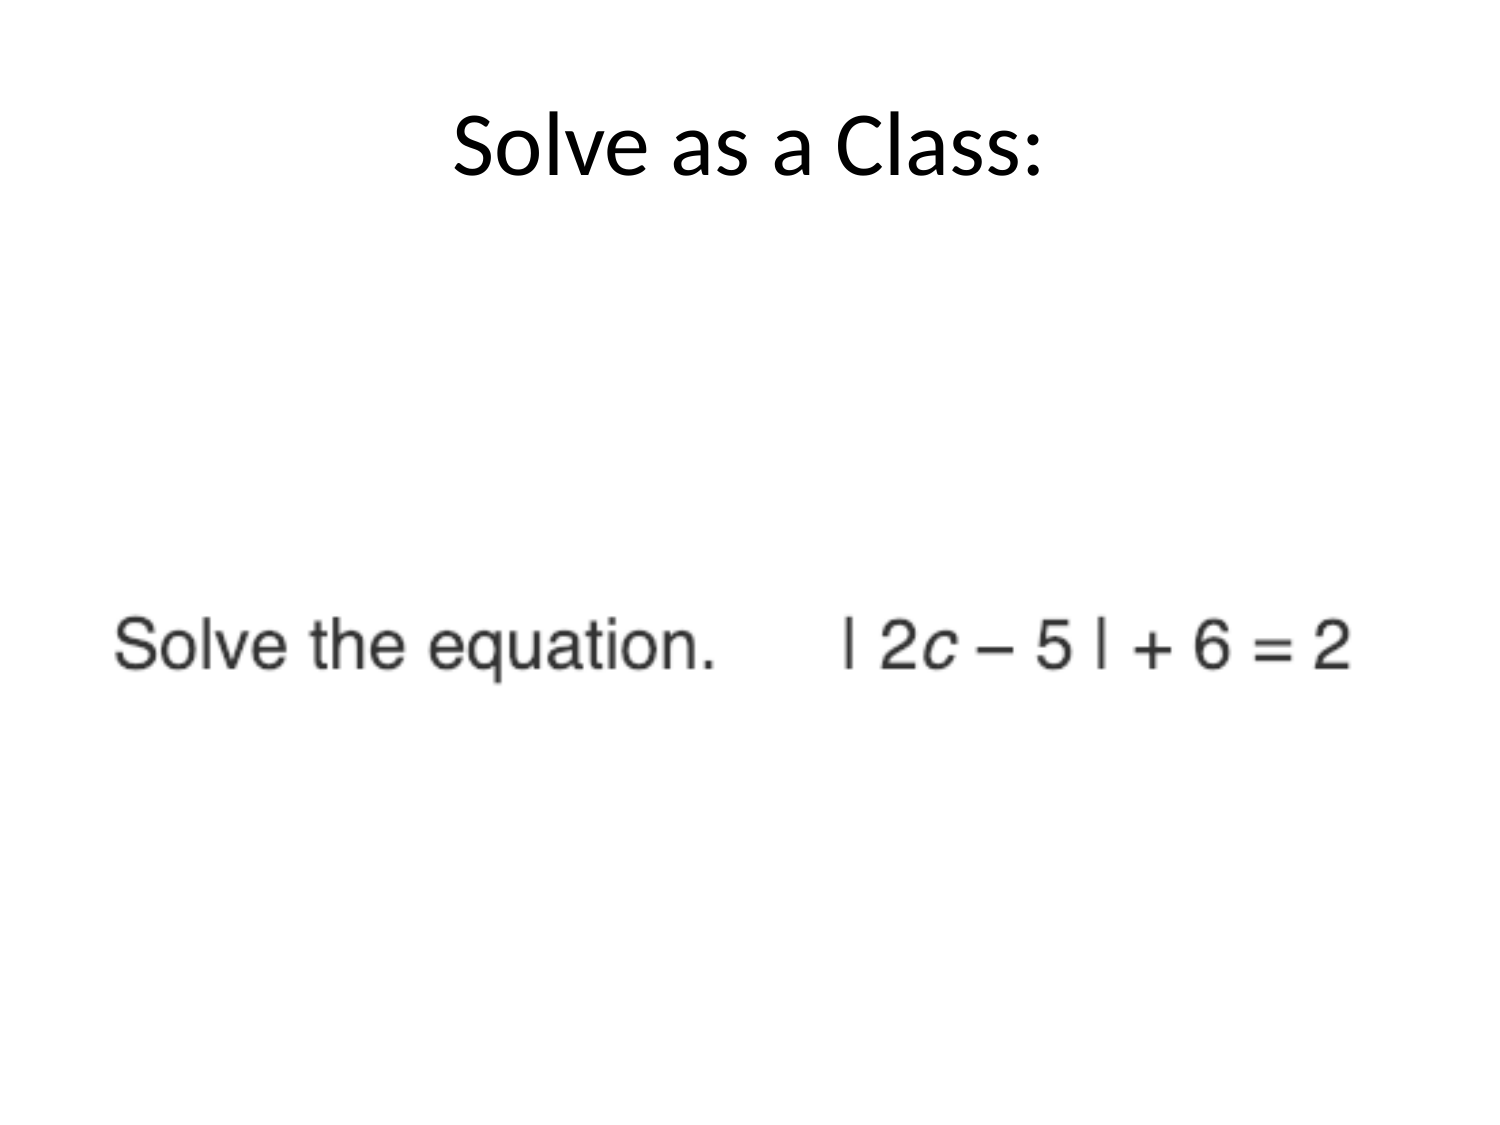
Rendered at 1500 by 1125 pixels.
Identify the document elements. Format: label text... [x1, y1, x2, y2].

title Solve as a Class: [75, 45, 1425, 233]
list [74, 259, 1426, 1003]
